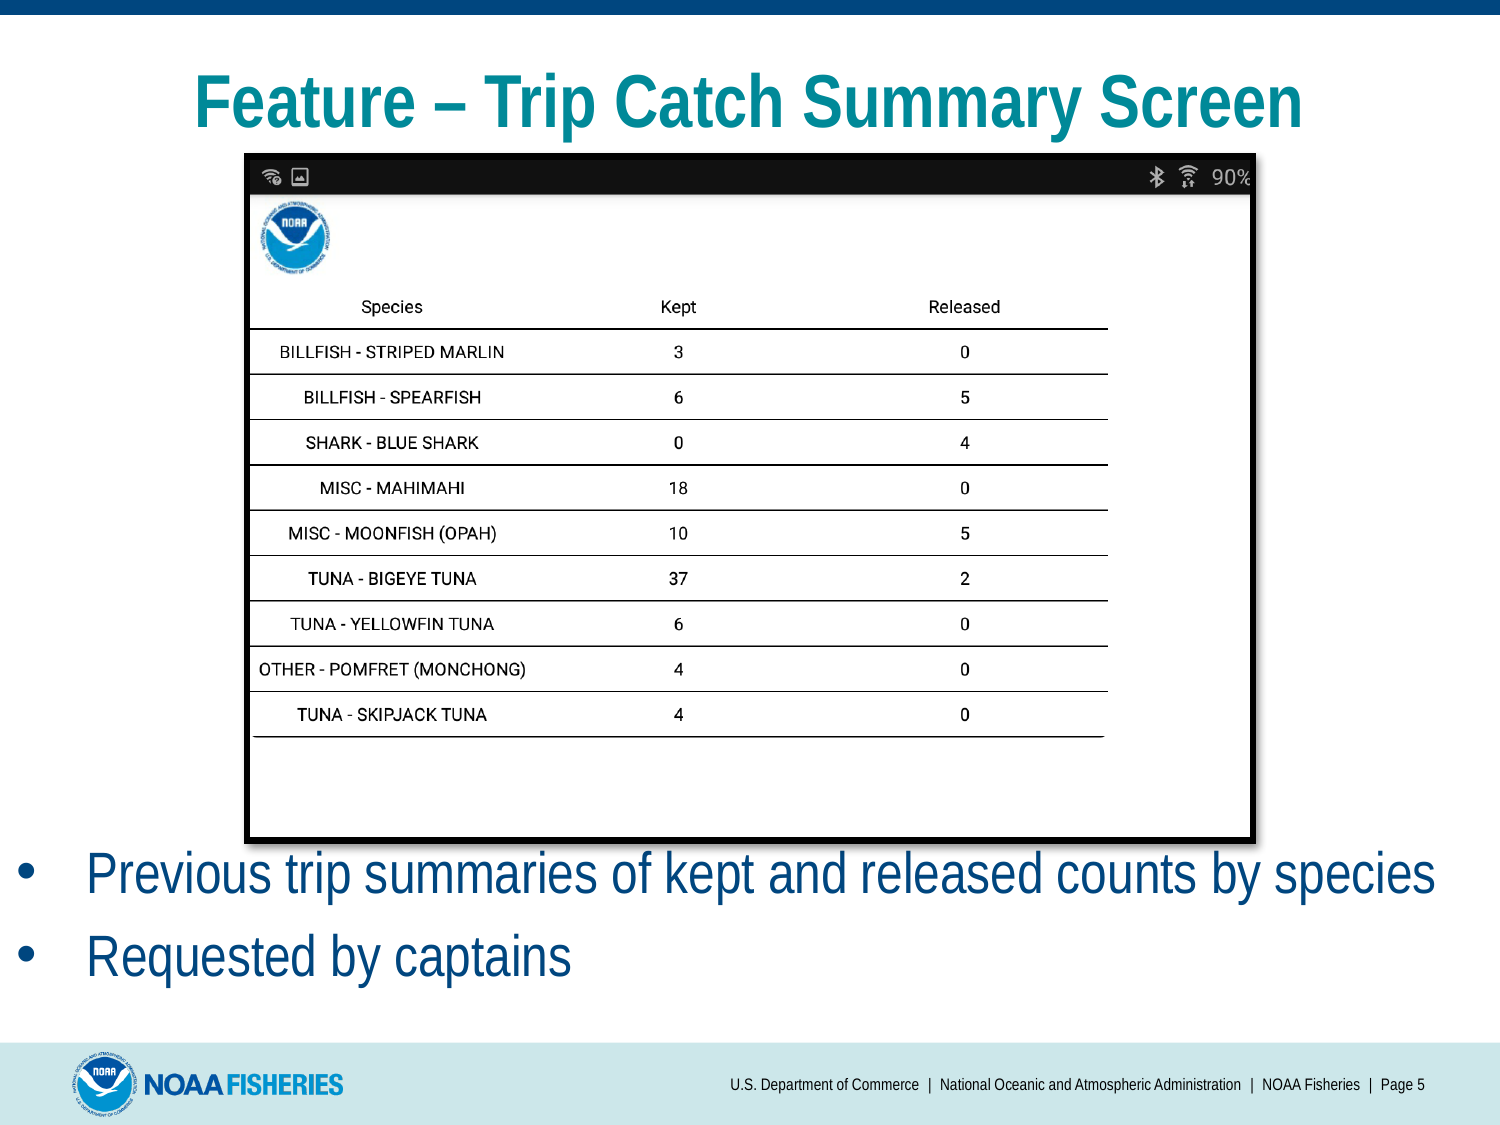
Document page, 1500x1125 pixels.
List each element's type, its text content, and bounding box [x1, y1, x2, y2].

slide_number U.S. Department of Commerce | National Oceanic and Atmospheric Administration | NOAA Fisheries | Page 5 [375, 1042, 1425, 1125]
picture [249, 159, 1251, 838]
list Previous trip summaries of kept and released counts by species Requested by captains [0, 819, 1497, 1087]
title Feature – Trip Catch Summary Screen [75, 37, 1425, 149]
picture [93, 1087, 113, 1096]
picture [321, 1087, 338, 1091]
picture [72, 1087, 343, 1117]
